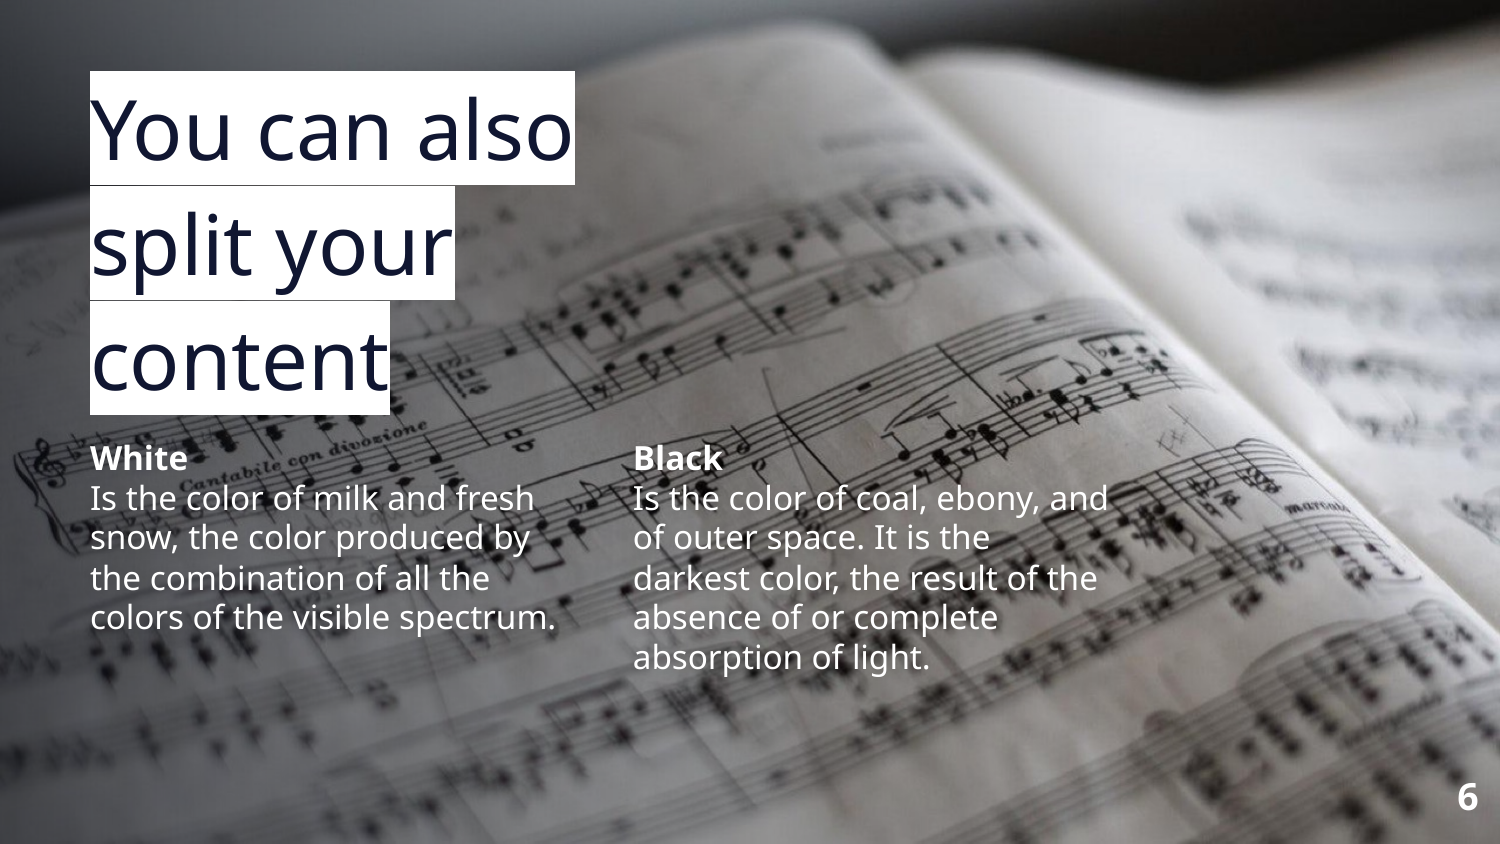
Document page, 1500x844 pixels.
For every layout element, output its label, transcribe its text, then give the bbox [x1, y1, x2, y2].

list Black Is the color of coal, ebony, and of outer space. It is the darkest color, the result of the absence of or complete absorption of light. [617, 421, 1130, 809]
list White Is the color of milk and fresh snow, the color produced by the combination of all the colors of the visible spectrum. [75, 422, 587, 809]
title You can also split your content [75, 71, 750, 422]
picture [0, 0, 1500, 844]
slide_number 6 [1407, 752, 1494, 844]
